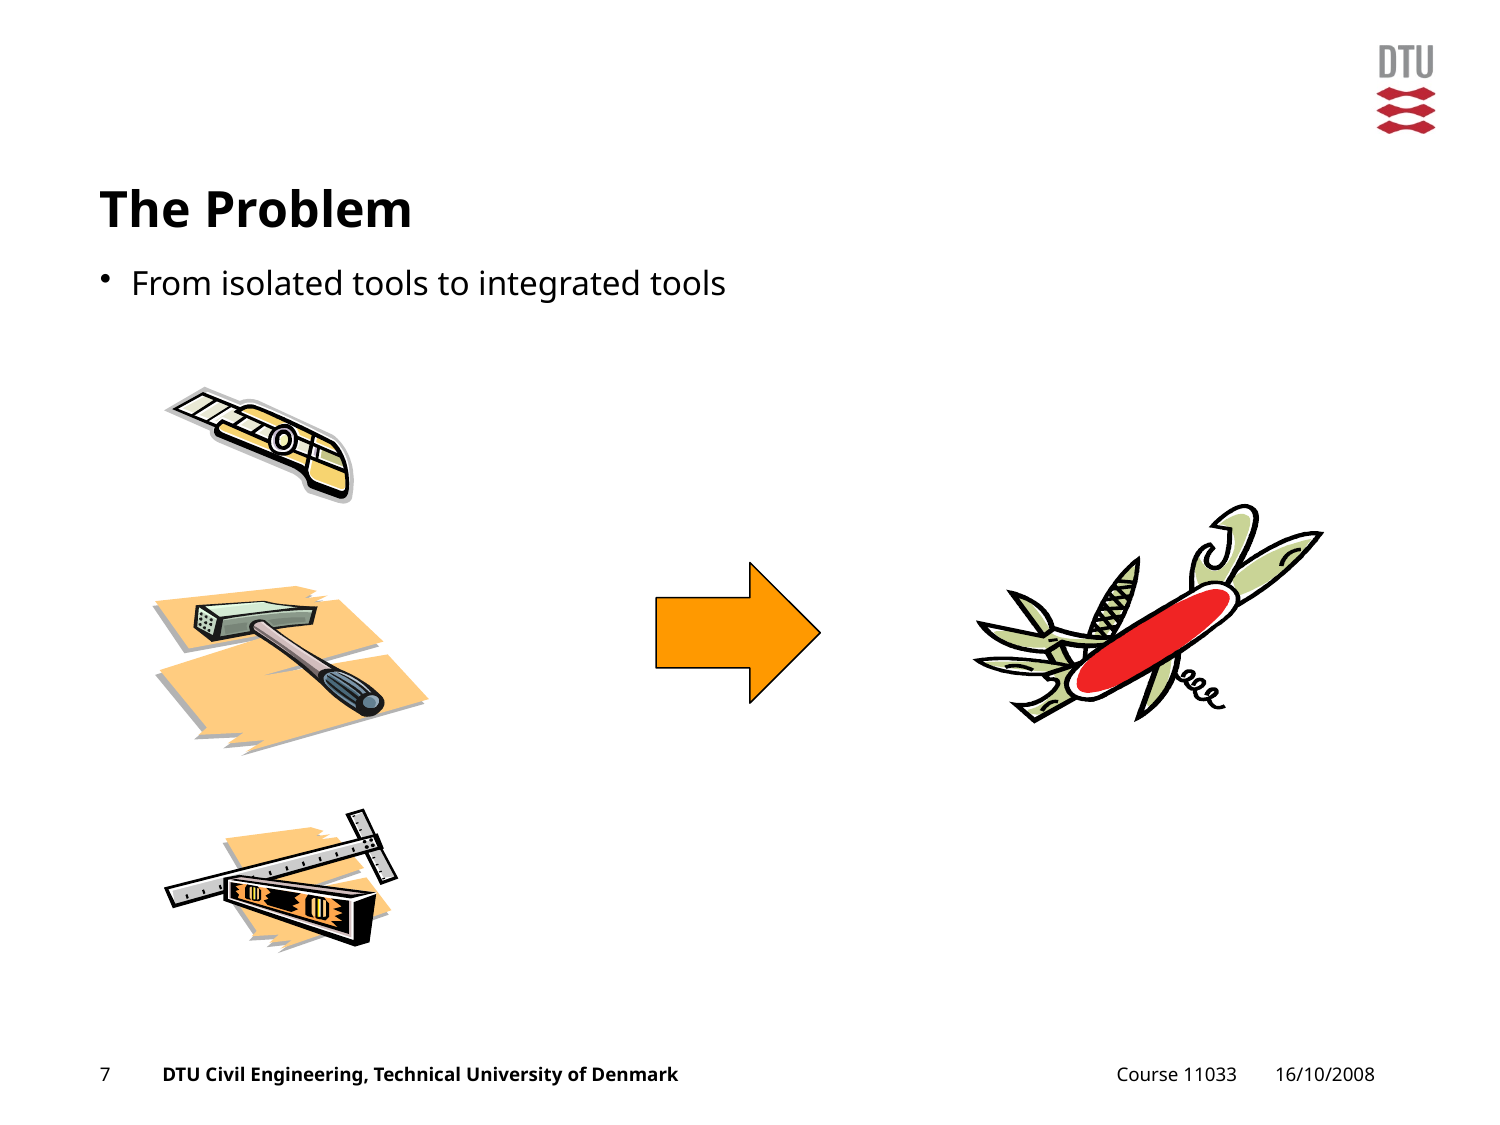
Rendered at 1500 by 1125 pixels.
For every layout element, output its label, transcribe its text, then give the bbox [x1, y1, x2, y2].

picture [972, 503, 1325, 724]
picture [152, 585, 430, 757]
list From isolated tools to integrated tools [99, 262, 1376, 1012]
picture [163, 808, 399, 954]
picture [1356, 45, 1436, 134]
picture [163, 386, 355, 504]
text_box [656, 562, 821, 704]
title The Problem [99, 49, 1376, 238]
